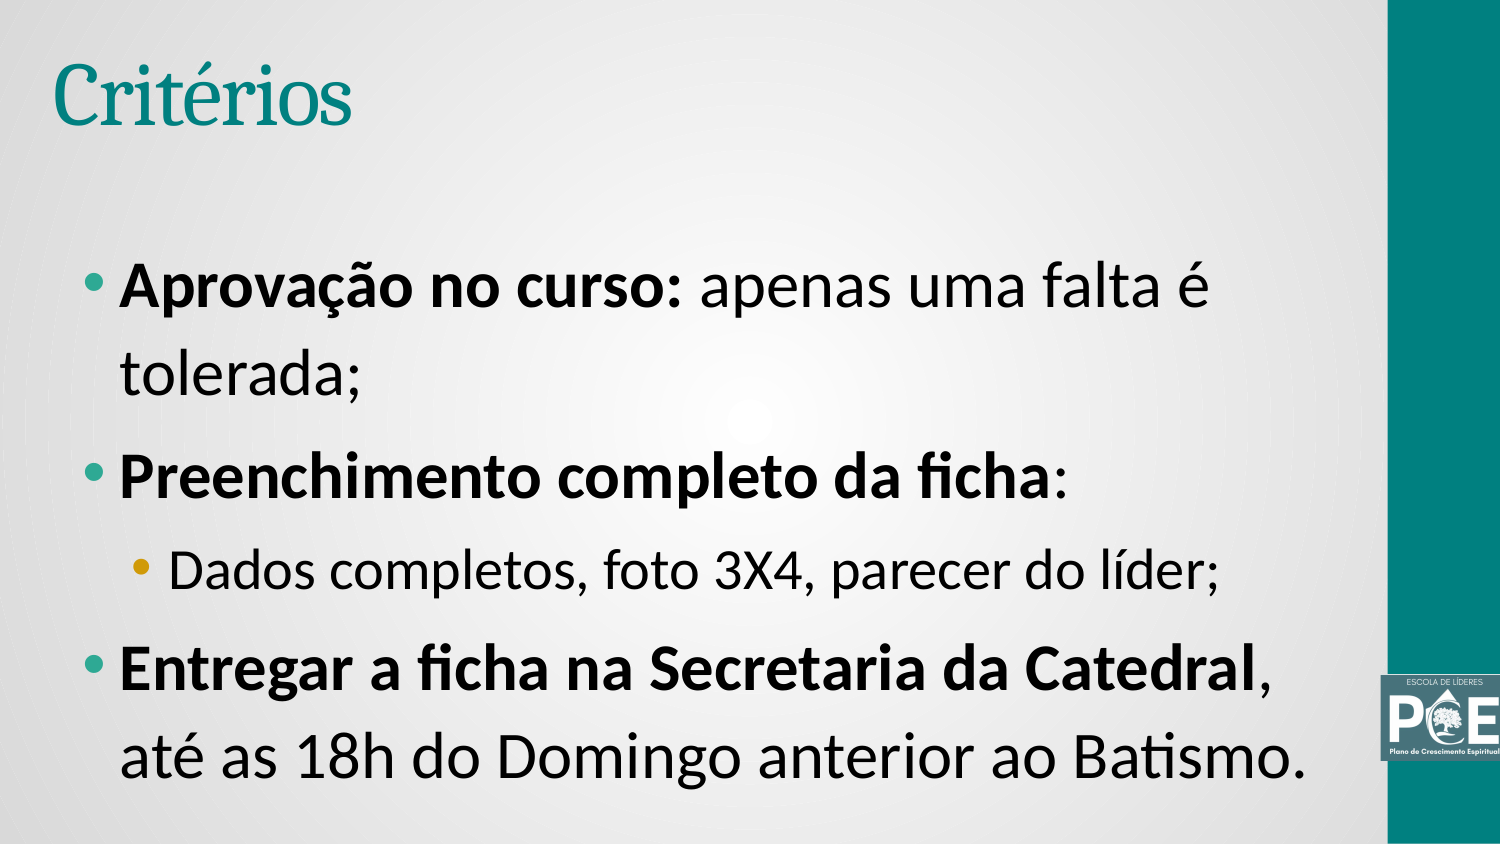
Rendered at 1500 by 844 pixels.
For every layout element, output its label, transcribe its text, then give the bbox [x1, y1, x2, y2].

picture [1380, 674, 1500, 761]
list Aprovação no curso: apenas uma falta é tolerada; Preenchimento completo da ficha: Dados completos, foto 3X4, parecer do líder; Entregar a ficha na Secretaria da Catedral, até as 18h do Domingo anterior ao Batismo. [55, 216, 1363, 809]
title Critérios [45, 27, 1466, 151]
